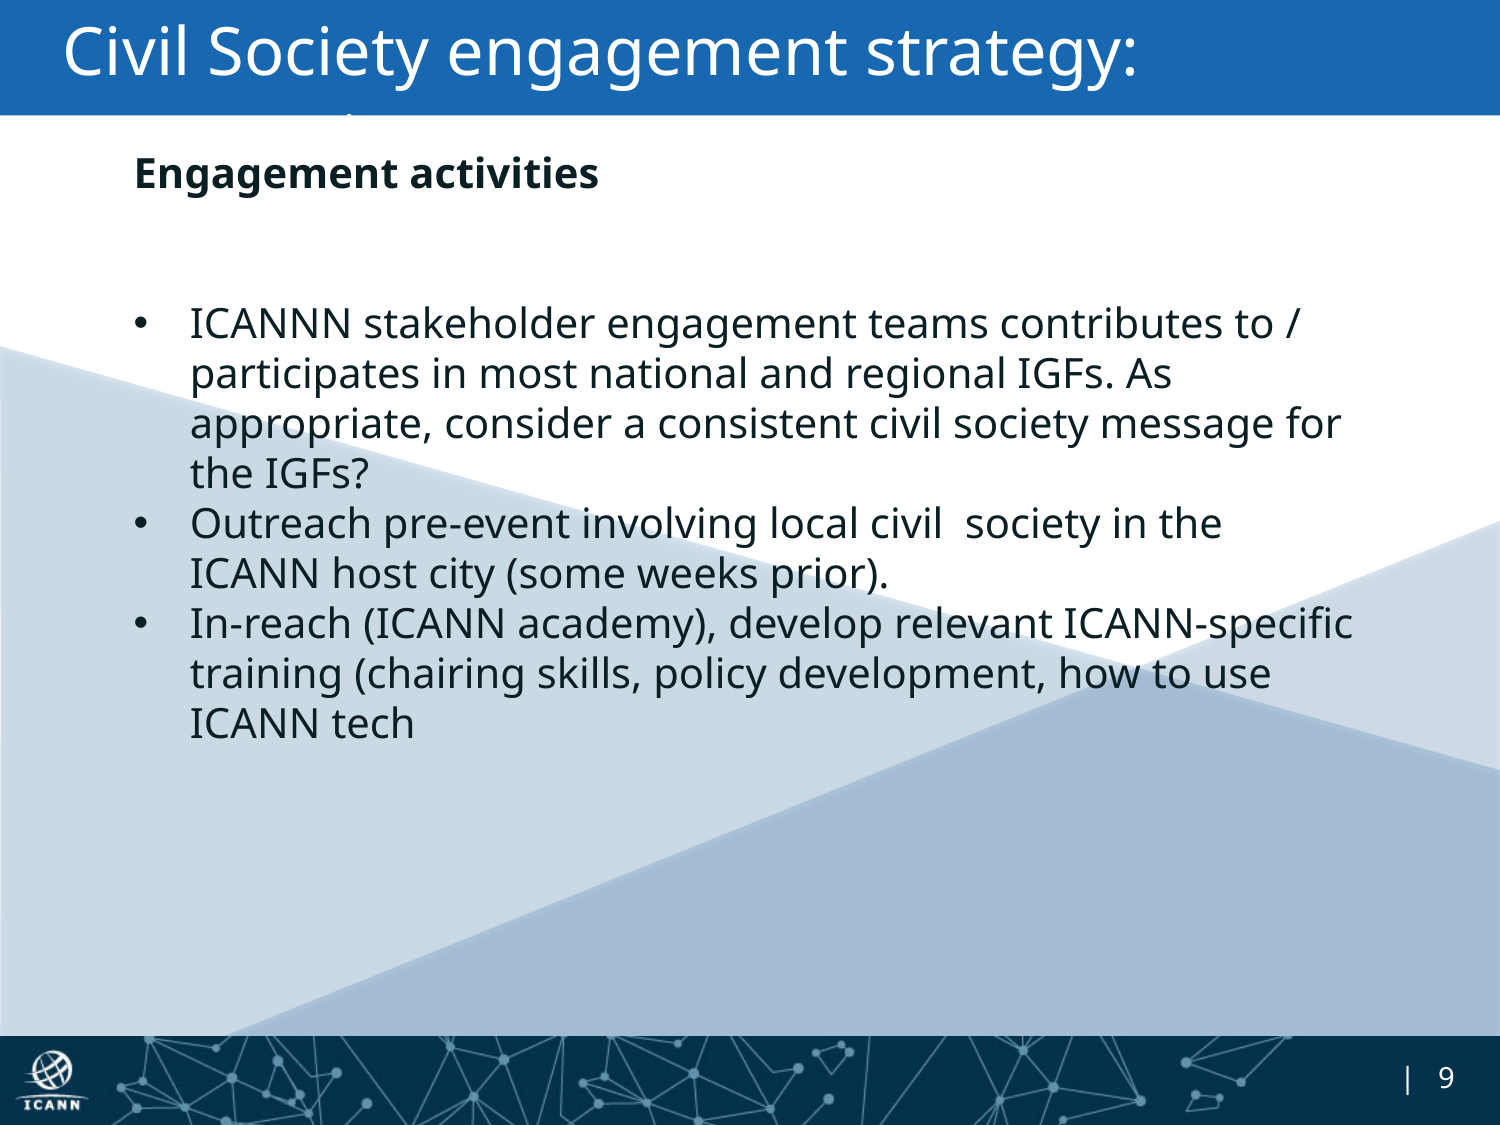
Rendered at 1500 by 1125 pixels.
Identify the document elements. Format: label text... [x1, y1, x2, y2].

text_box Engagement activities ICANNN stakeholder engagement teams contributes to / participates in most national and regional IGFs. As appropriate, consider a consistent civil society message for the IGFs? Outreach pre-event involving local civil society in the ICANN host city (some weeks prior). In-reach (ICANN academy), develop relevant ICANN-specific training (chairing skills, policy development, how to use ICANN tech [118, 139, 1373, 850]
title Civil Society engagement strategy: comments [0, 0, 1500, 116]
picture [0, 1036, 1500, 1125]
